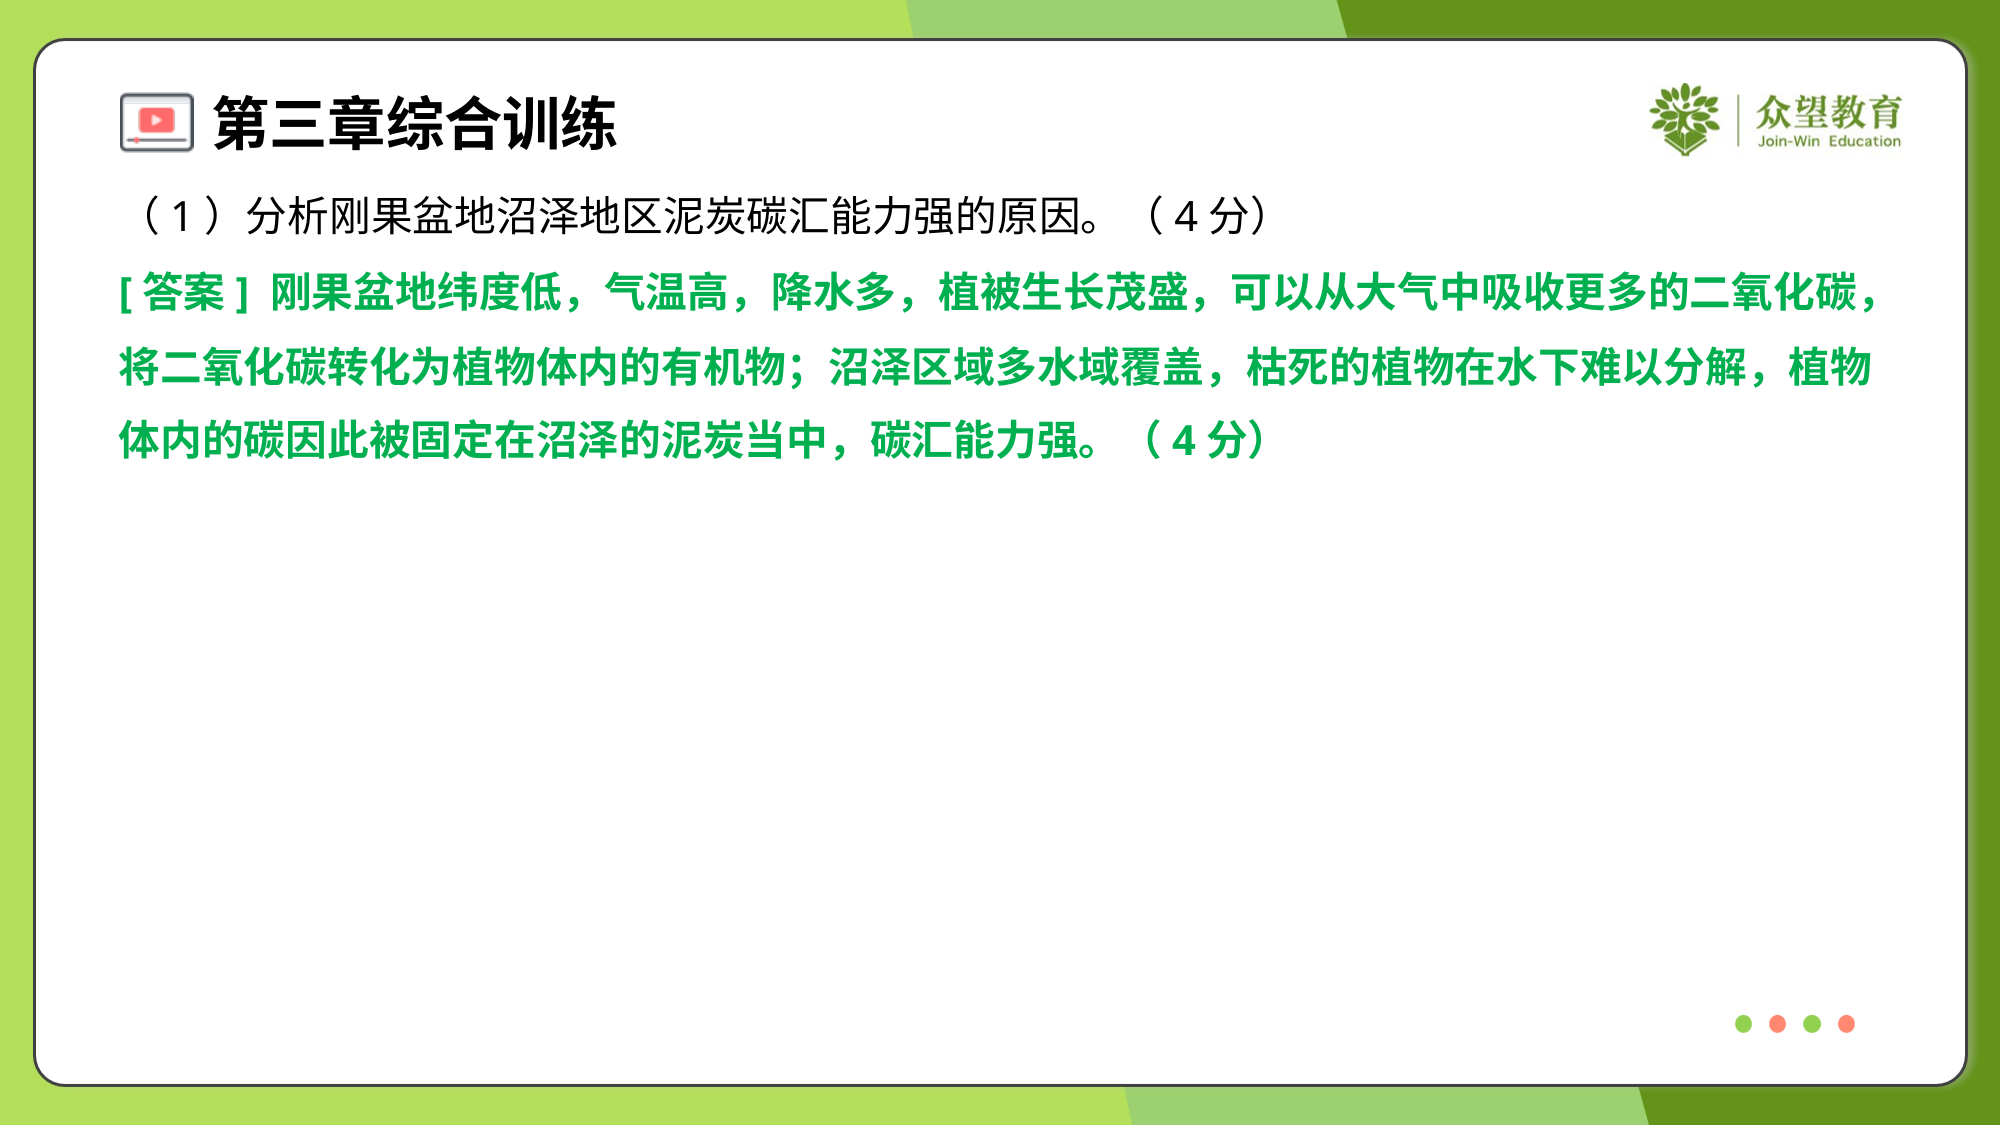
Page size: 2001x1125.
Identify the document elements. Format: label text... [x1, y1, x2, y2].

picture [0, 0, 2000, 1125]
text_box [答案] 刚果盆地纬度低，气温高，降水多，植被生长茂盛，可以从大气中吸收更多的二氧化碳， 将二氧化碳转化为植物体内的有机物；沼泽区域多水域覆盖，枯死的植物在水下难以分解，植物 体内的碳因此被固定在沼泽的泥炭当中，碳汇能力强。（4分） [118, 240, 1883, 457]
text_box （1）分析刚果盆地沼泽地区泥炭碳汇能力强的原因。（4分） [118, 164, 1883, 232]
